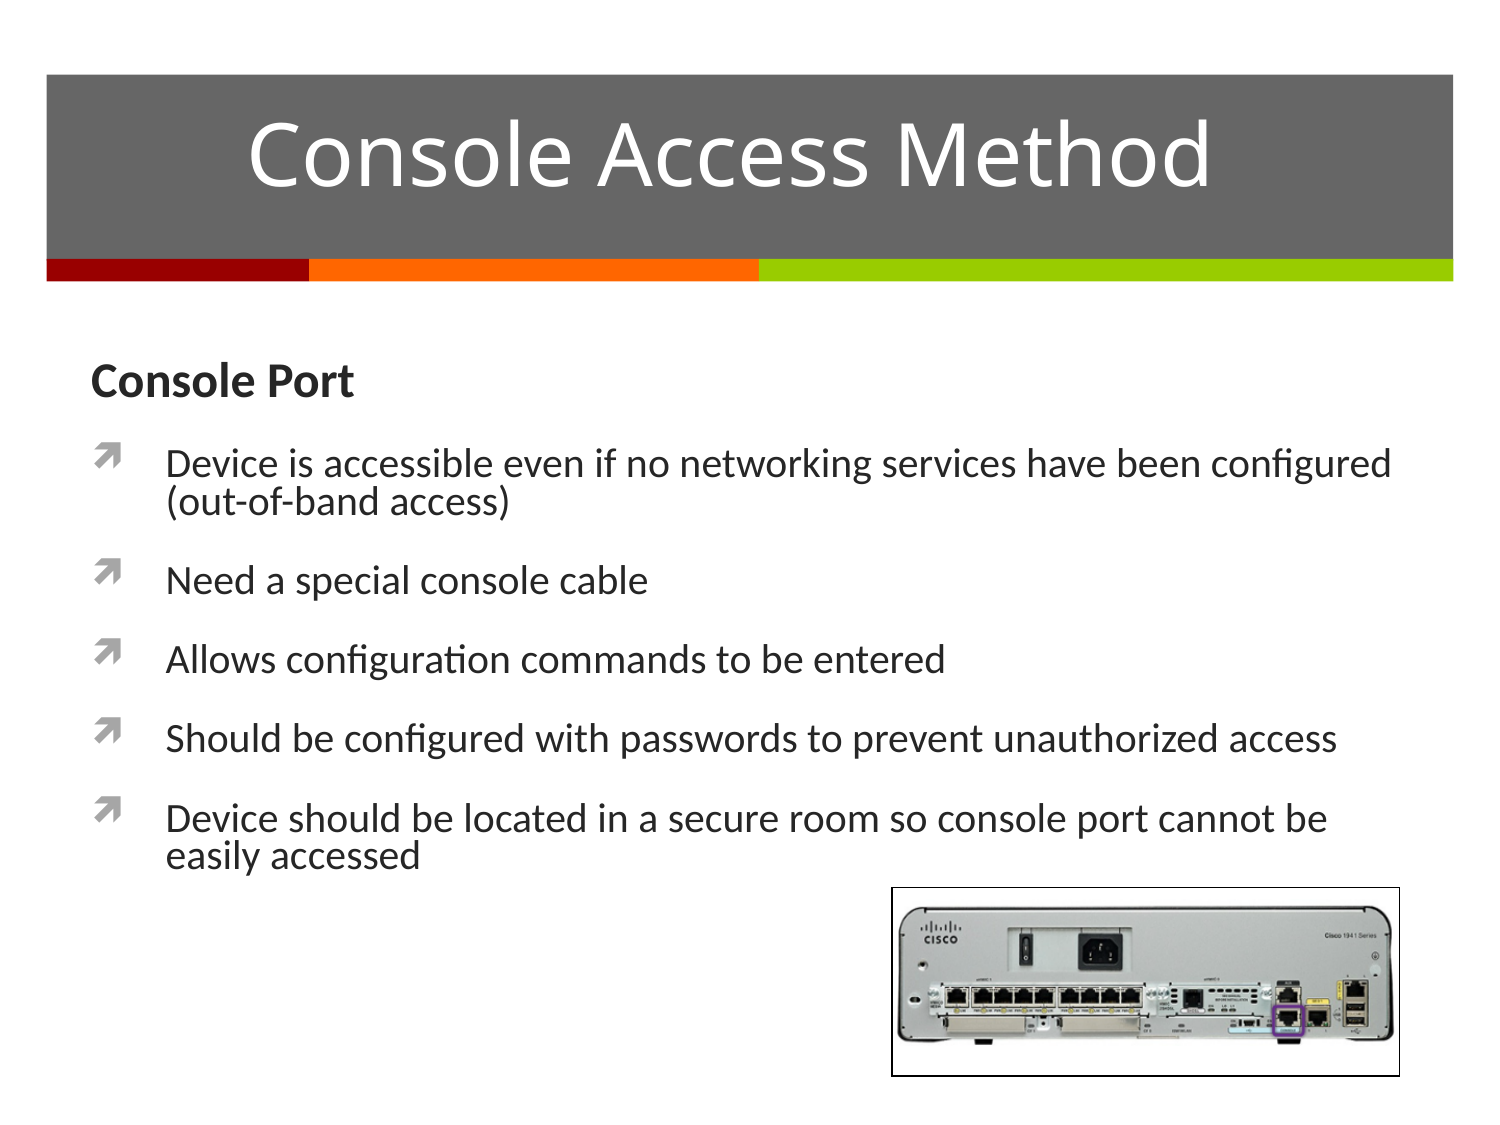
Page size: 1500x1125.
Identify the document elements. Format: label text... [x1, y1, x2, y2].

picture [891, 887, 1400, 1076]
list Console Port Device is accessible even if no networking services have been configured (out-of-band access) Need a special console cable Allows configuration commands to be entered Should be configured with passwords to prevent unauthorized access Device should be located in a secure room so console port cannot be easily accessed [76, 353, 1444, 1076]
title Console Access Method [62, 82, 1399, 221]
